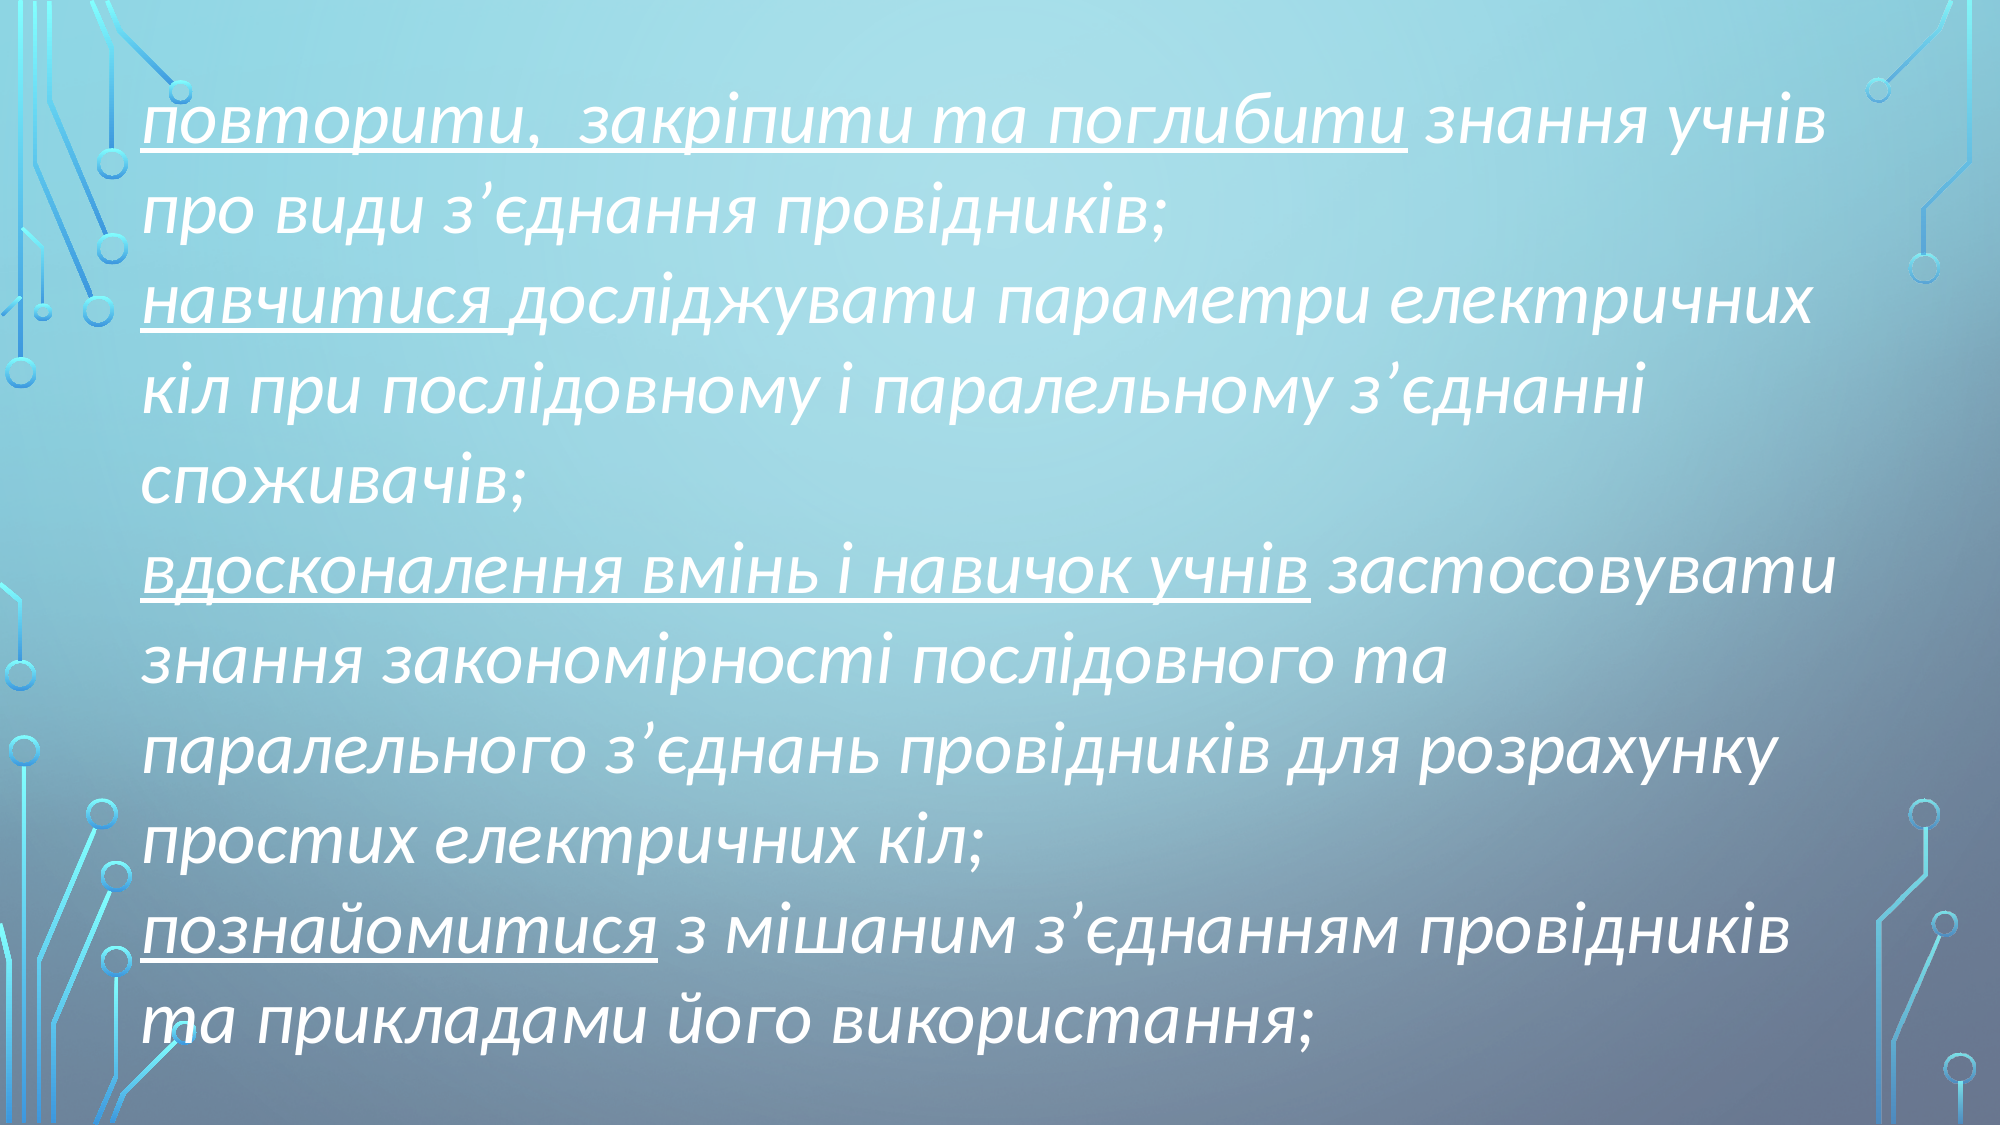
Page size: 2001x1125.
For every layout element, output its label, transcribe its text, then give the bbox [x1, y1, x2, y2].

text_box повторити, закріпити та поглибити знання учнів про види з’єднання провідників; навчитися досліджувати параметри електричних кіл при послідовному і паралельному з’єднанні споживачів; вдосконалення вмінь і навичок учнів застосовувати знання закономірності послідовного та паралельного з’єднань провідників для розрахунку простих електричних кіл; познайомитися з мішаним з’єднанням провідників та прикладами його використання; [125, 60, 1870, 1066]
